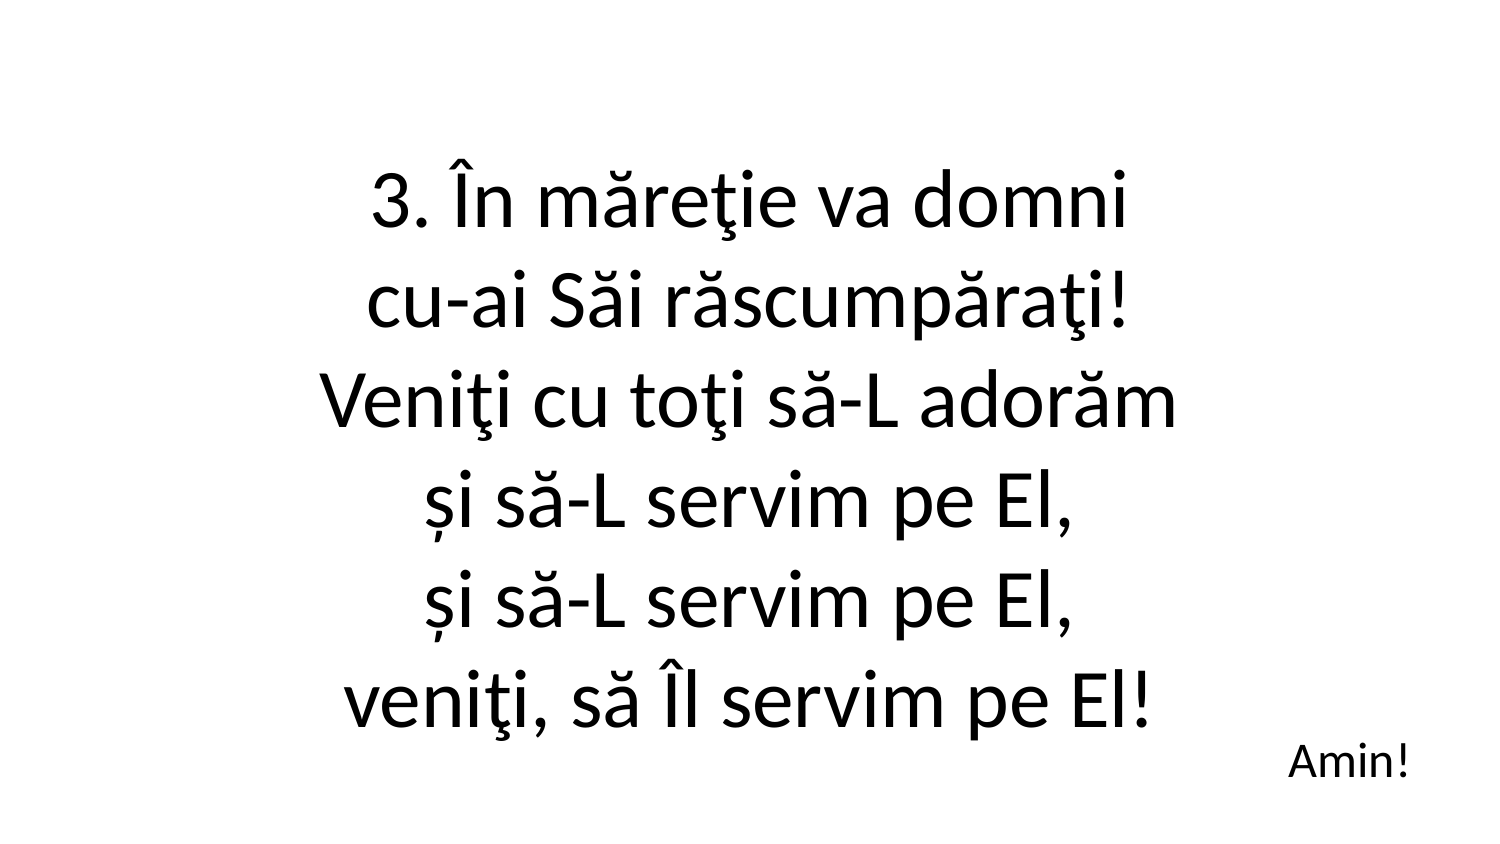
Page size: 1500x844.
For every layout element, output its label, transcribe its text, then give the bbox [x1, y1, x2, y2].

text_box Amin! [1273, 674, 1427, 795]
text_box 3. În măreţie va domni cu-ai Săi răscumpăraţi! Veniţi cu toţi să-L adorăm și să-L servim pe El, și să-L servim pe El, veniţi, să Îl servim pe El! [304, 92, 1196, 752]
